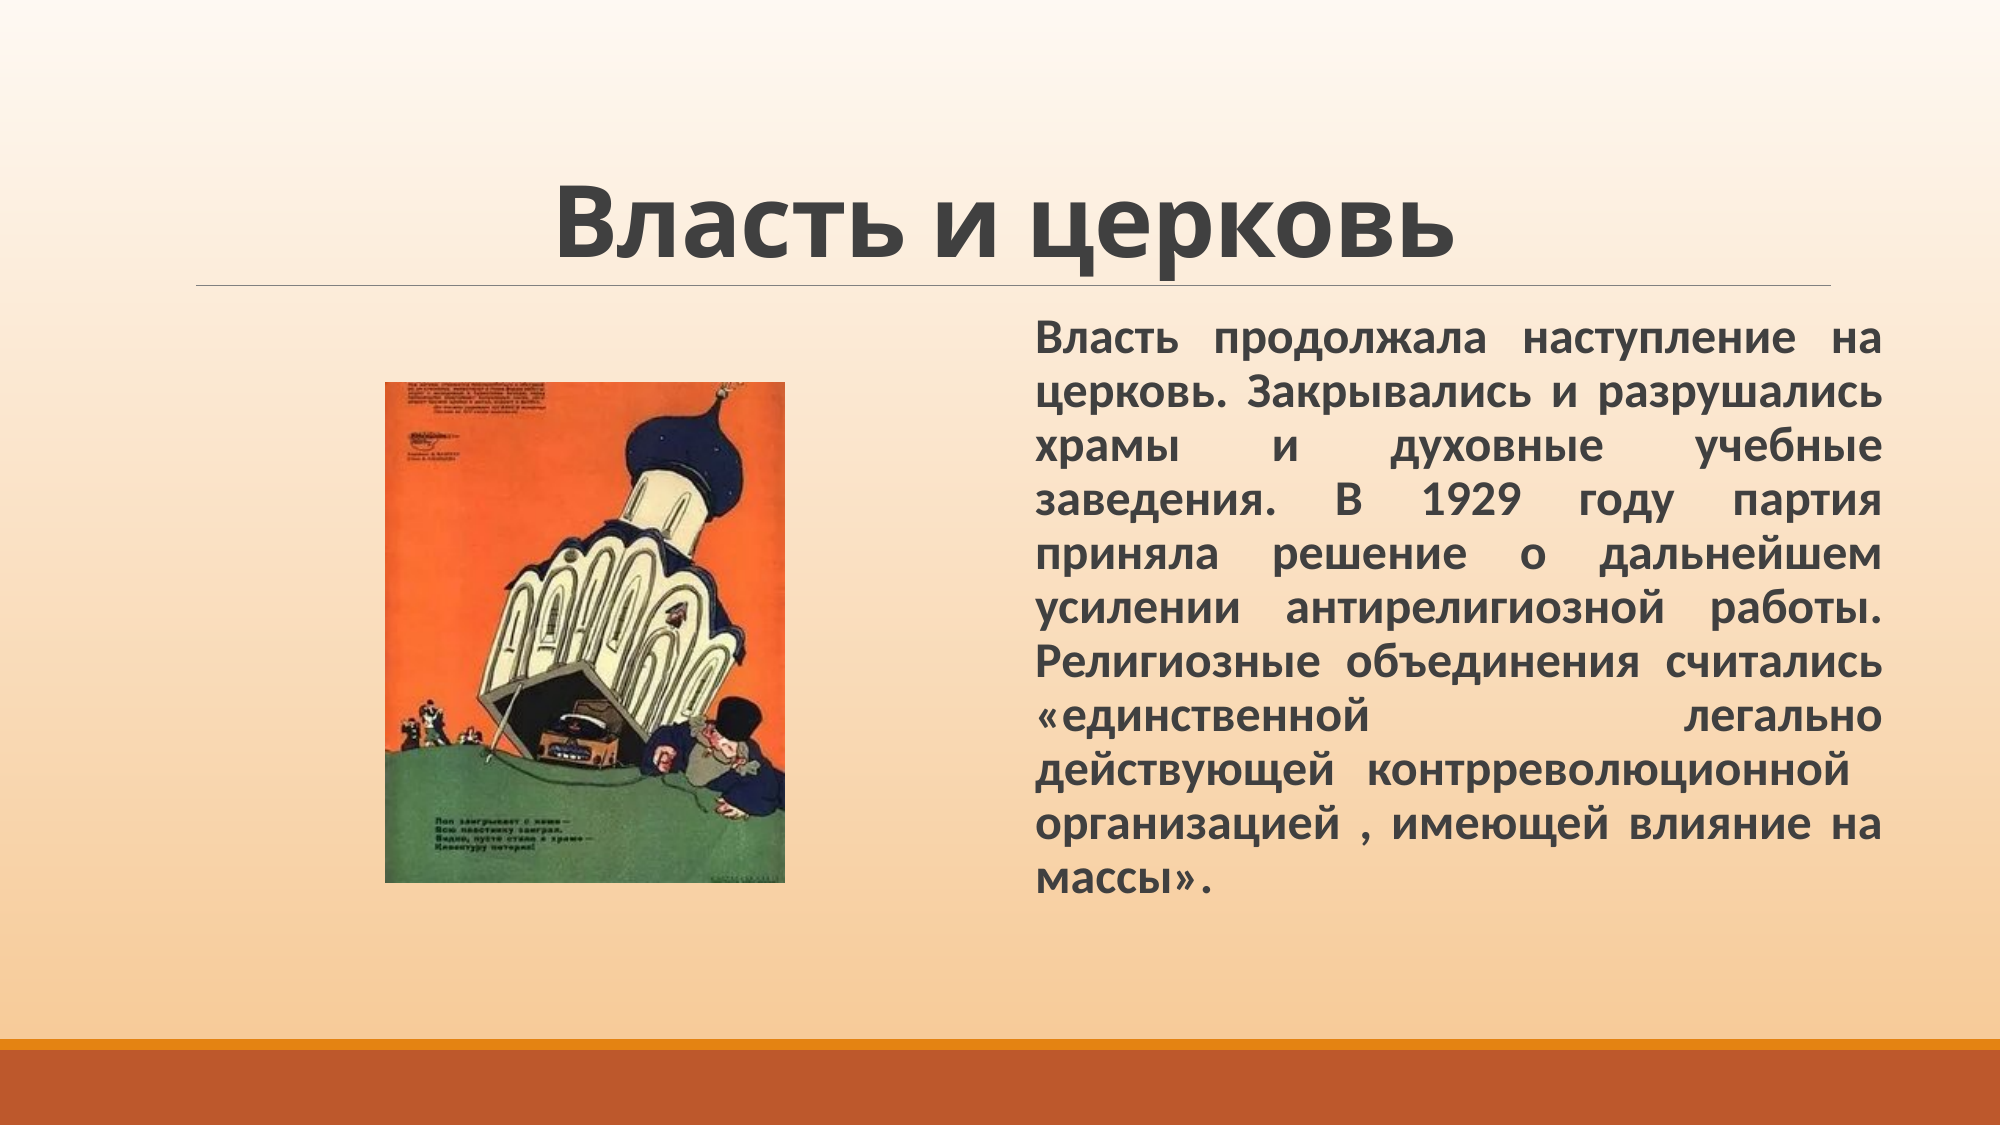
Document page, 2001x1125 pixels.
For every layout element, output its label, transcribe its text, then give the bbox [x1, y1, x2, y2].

list Власть продолжала наступление на церковь. Закрывались и разрушались храмы и духовные учебные заведения. В 1929 году партия приняла решение о дальнейшем усилении антирелигиозной работы. Религиозные объединения считались «единственной легально действующей контрреволюционной организацией , имеющей влияние на массы». [1020, 302, 1884, 963]
title Власть и церковь [180, 47, 1830, 285]
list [385, 382, 785, 884]
